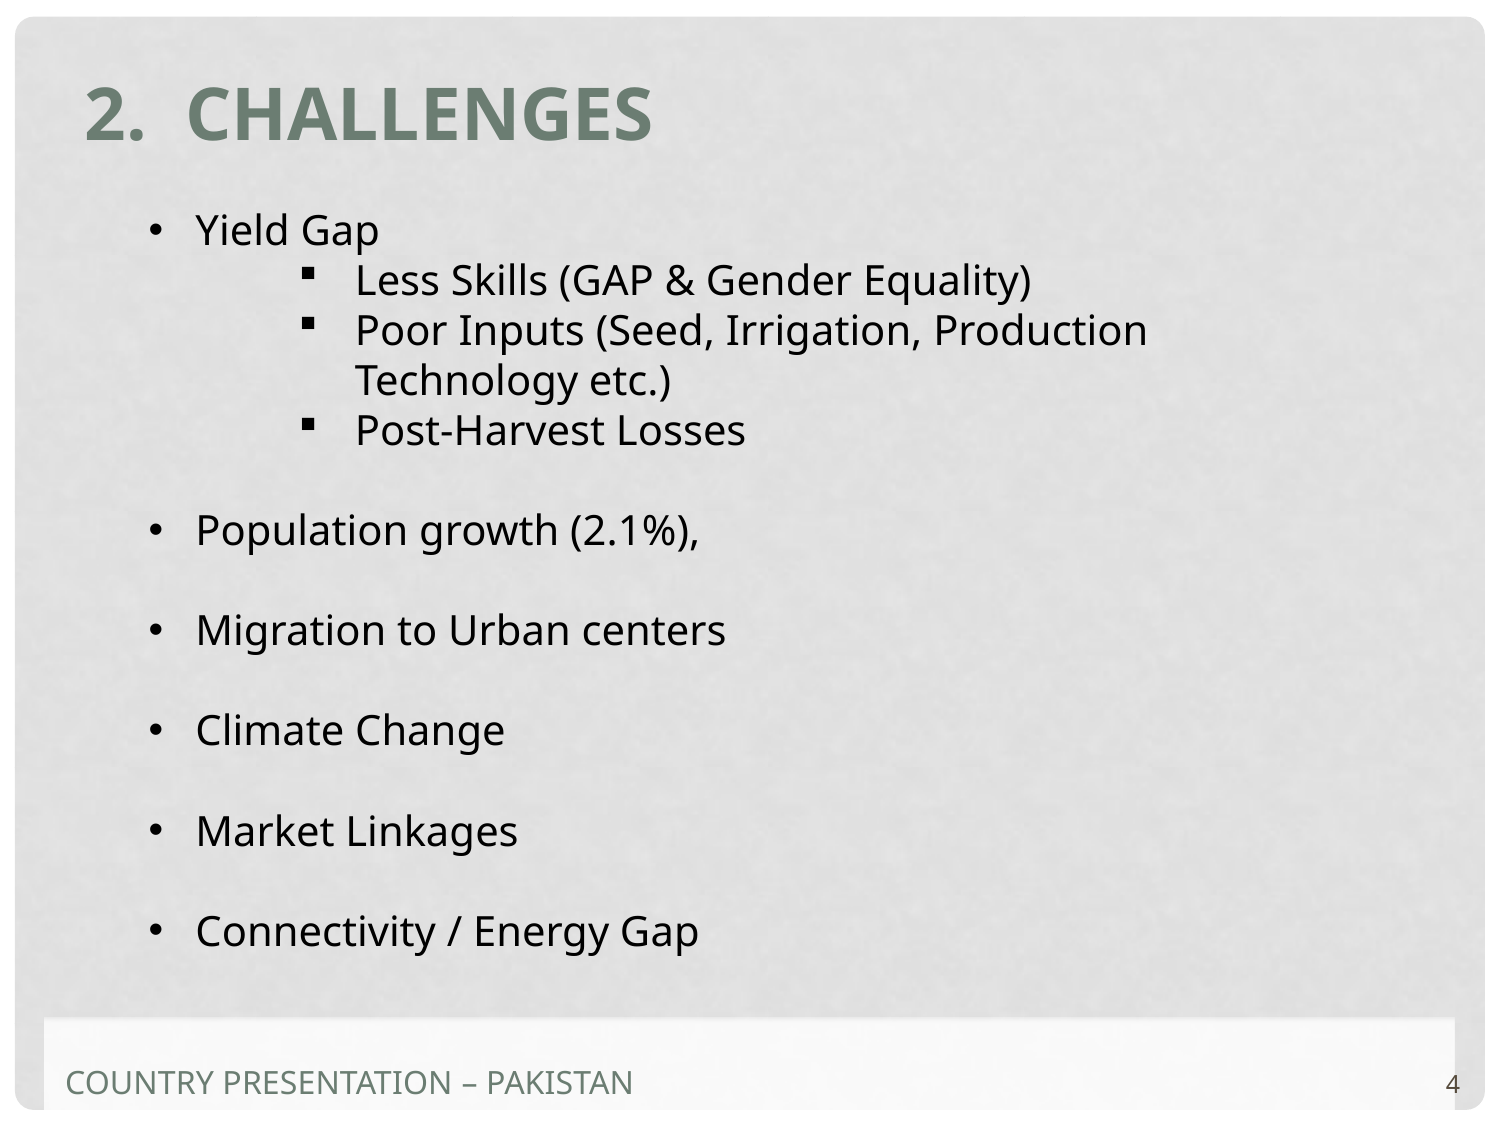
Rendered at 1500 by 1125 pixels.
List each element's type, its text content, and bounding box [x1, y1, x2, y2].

title Country presentation – Pakistan [50, 1054, 1406, 1109]
slide_number 4 [1350, 1067, 1475, 1103]
text_box 2. Challenges [69, 26, 1425, 197]
text_box Yield Gap Less Skills (GAP & Gender Equality) Poor Inputs (Seed, Irrigation, Production Technology etc.) Post-Harvest Losses Population growth (2.1%), Migration to Urban centers Climate Change Market Linkages Connectivity / Energy Gap [133, 197, 1398, 962]
